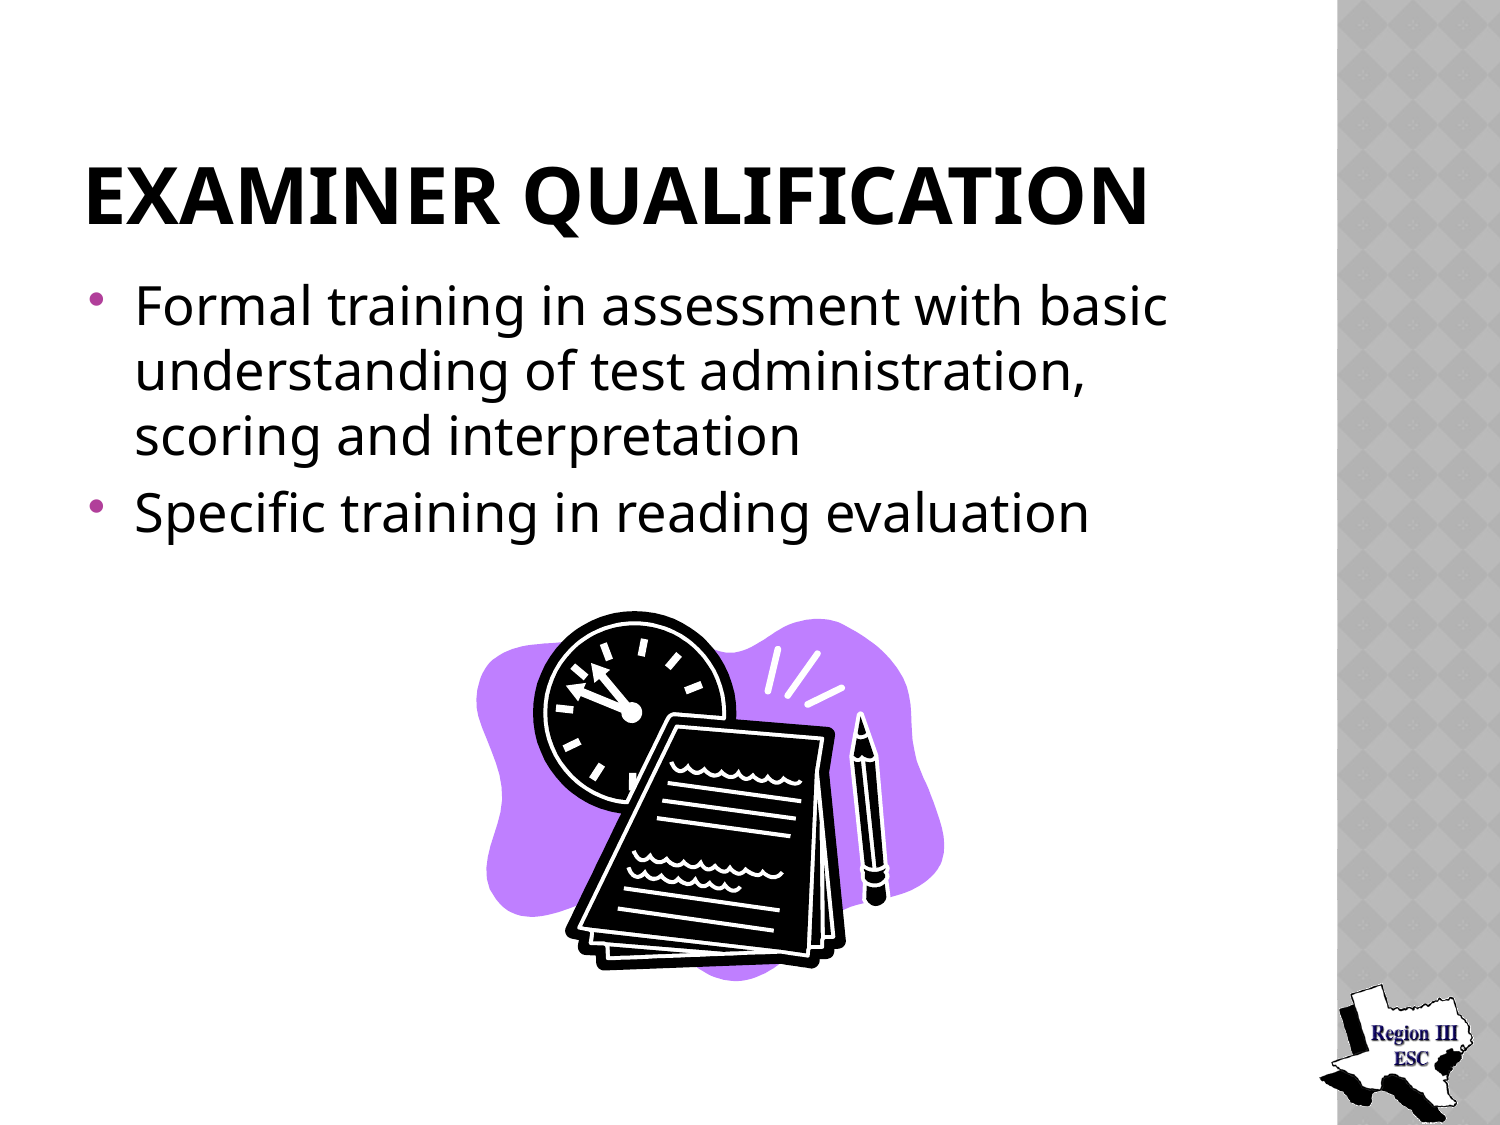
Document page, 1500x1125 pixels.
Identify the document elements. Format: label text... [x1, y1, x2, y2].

picture [474, 610, 950, 984]
list Formal training in assessment with basic understanding of test administration, scoring and interpretation Specific training in reading evaluation [75, 264, 1263, 1059]
picture [1318, 982, 1476, 1125]
title Examiner Qualification [75, 52, 1263, 240]
